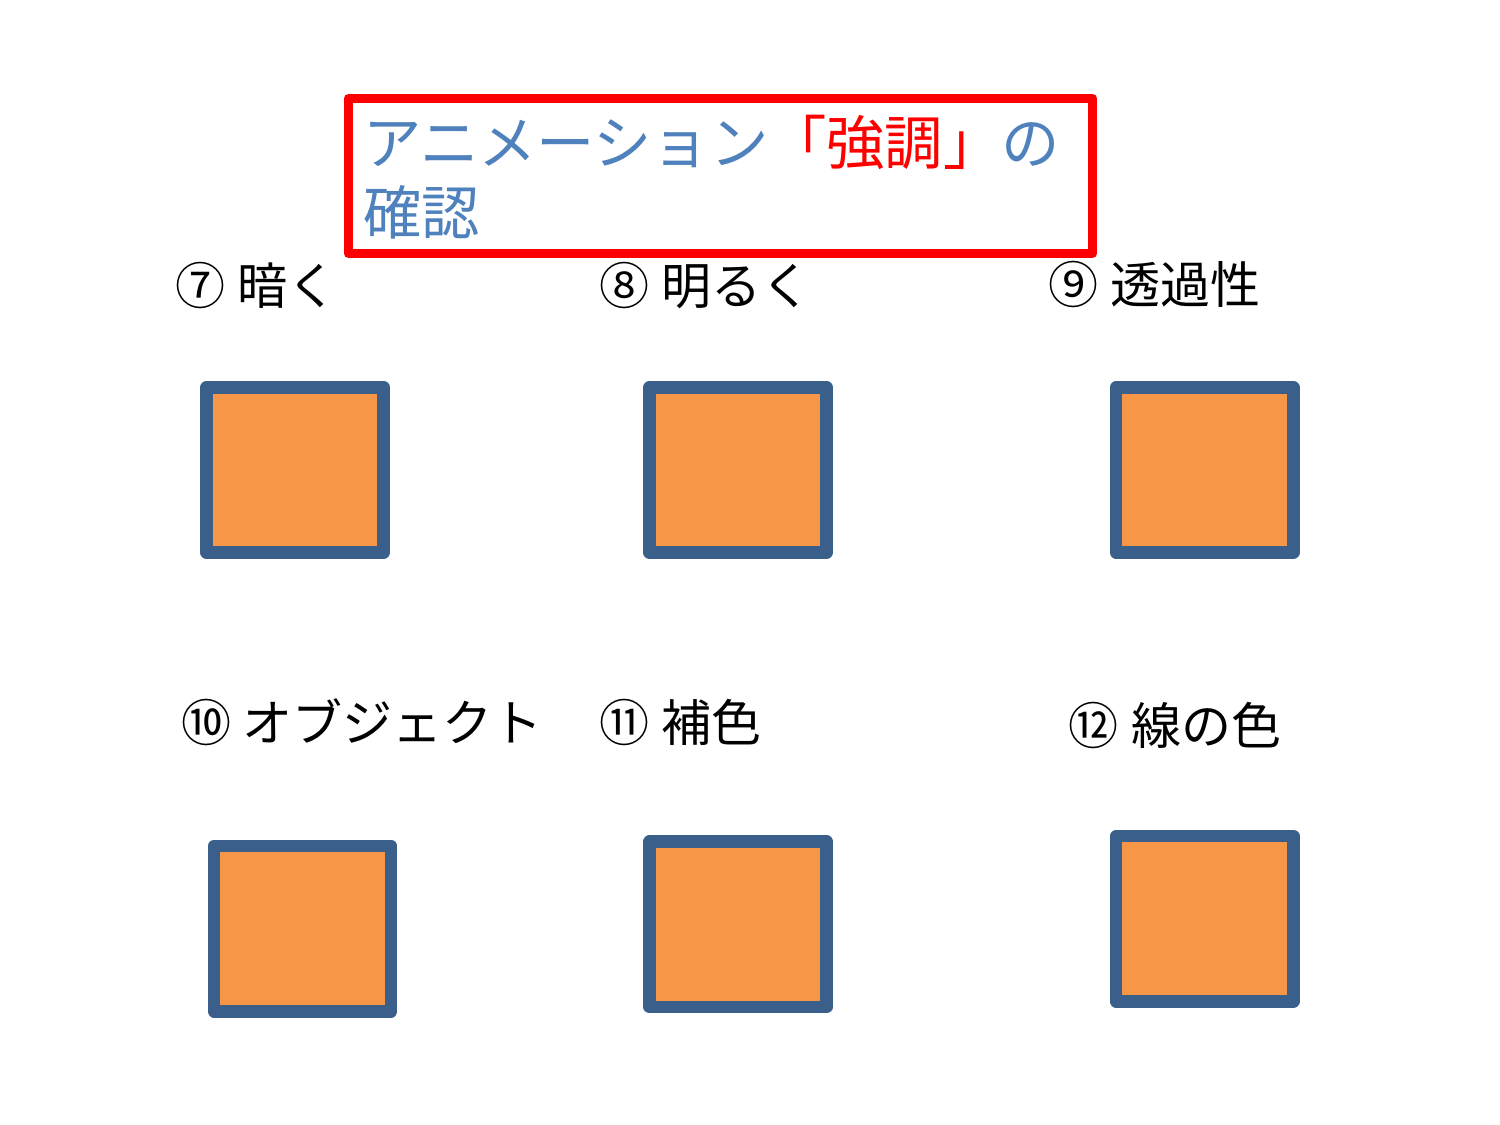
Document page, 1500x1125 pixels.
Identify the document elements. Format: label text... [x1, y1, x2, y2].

text_box ⑪補色 [584, 684, 928, 759]
text_box アニメーション「強調」の確認 [348, 98, 1093, 254]
text_box [647, 839, 829, 1009]
text_box ⑧明るく [584, 254, 892, 322]
text_box [647, 385, 829, 555]
text_box [1114, 385, 1295, 555]
text_box [204, 385, 386, 555]
text_box [212, 844, 393, 1013]
text_box ⑨透過性 [1033, 246, 1353, 322]
text_box [1114, 834, 1295, 1004]
text_box ⑩オブジェクト [166, 683, 561, 759]
text_box ⑦暗く [160, 246, 479, 322]
text_box ⑫線の色 [1054, 687, 1397, 762]
